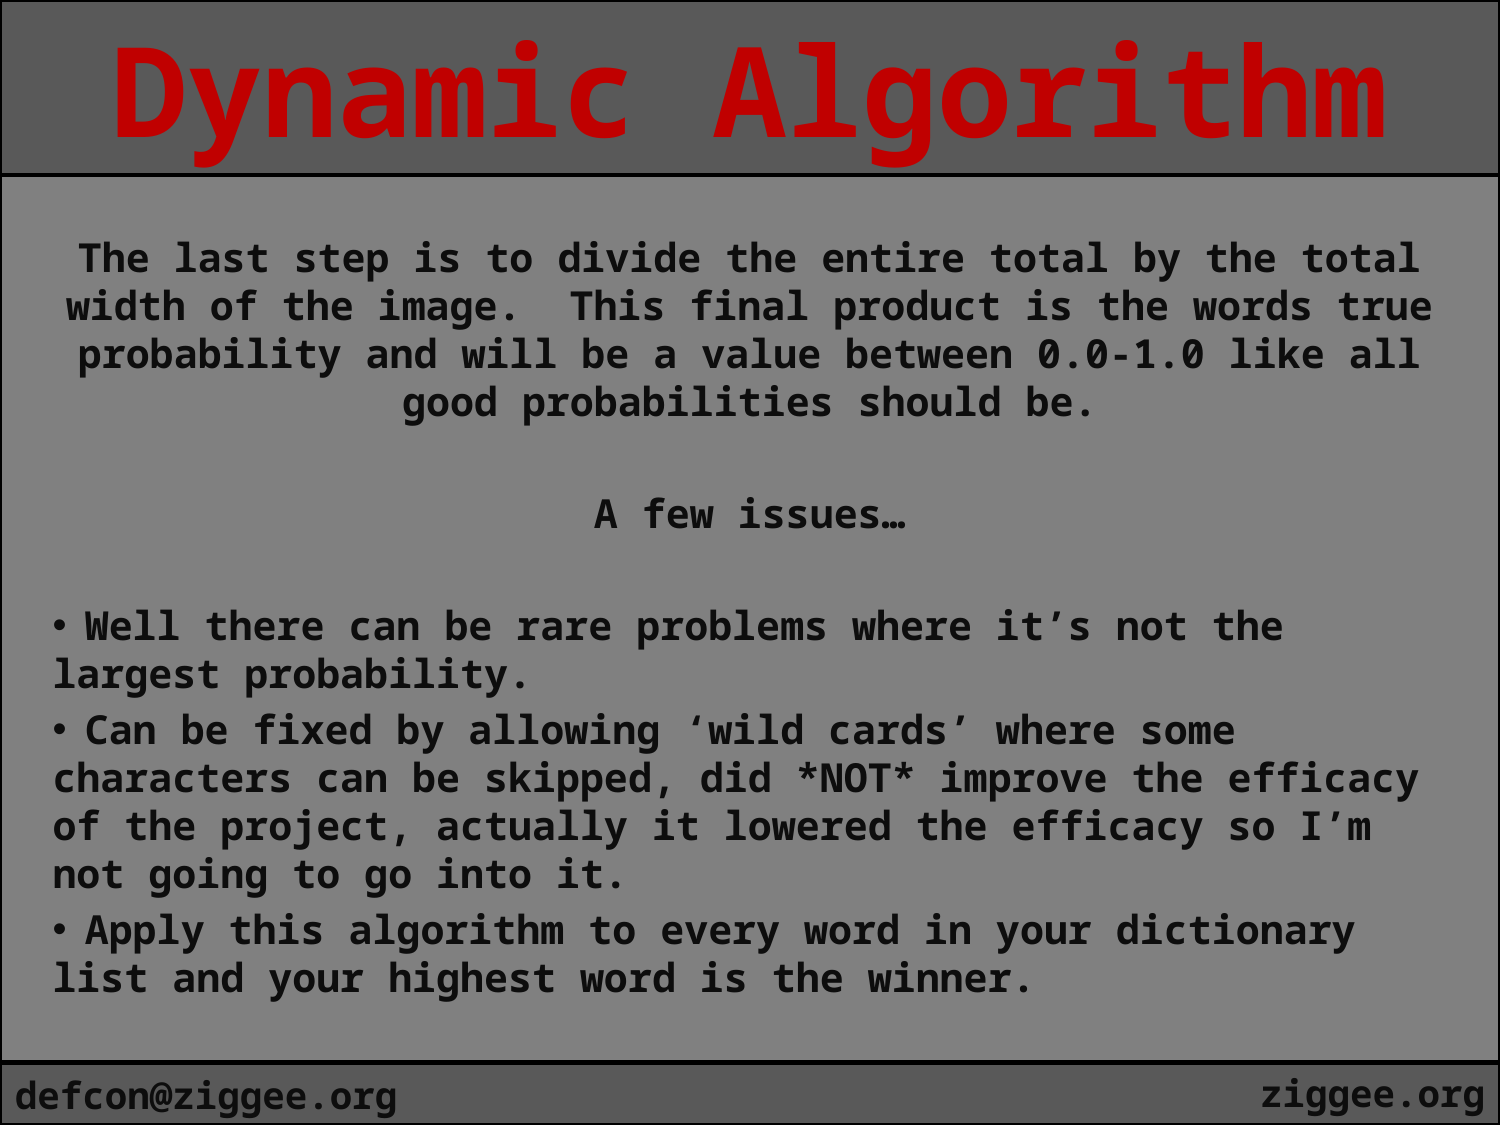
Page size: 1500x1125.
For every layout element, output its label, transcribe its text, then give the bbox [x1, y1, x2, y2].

text_box Dynamic Algorithm [0, 0, 1500, 175]
text_box ziggee.org [1187, 1062, 1500, 1123]
subtitle The last step is to divide the entire total by the total width of the image. This final product is the words true probability and will be a value between 0.0-1.0 like all good probabilities should be. A few issues… Well there can be rare problems where it’s not the largest probability. Can be fixed by allowing ‘wild cards’ where some characters can be skipped, did *NOT* improve the efficacy of the project, actually it lowered the efficacy so I’m not going to go into it. Apply this algorithm to every word in your dictionary list and your highest word is the winner. [37, 224, 1463, 1013]
text_box [0, 1060, 1500, 1125]
text_box [0, 177, 1500, 1060]
text_box defcon@ziggee.org [0, 1064, 463, 1125]
